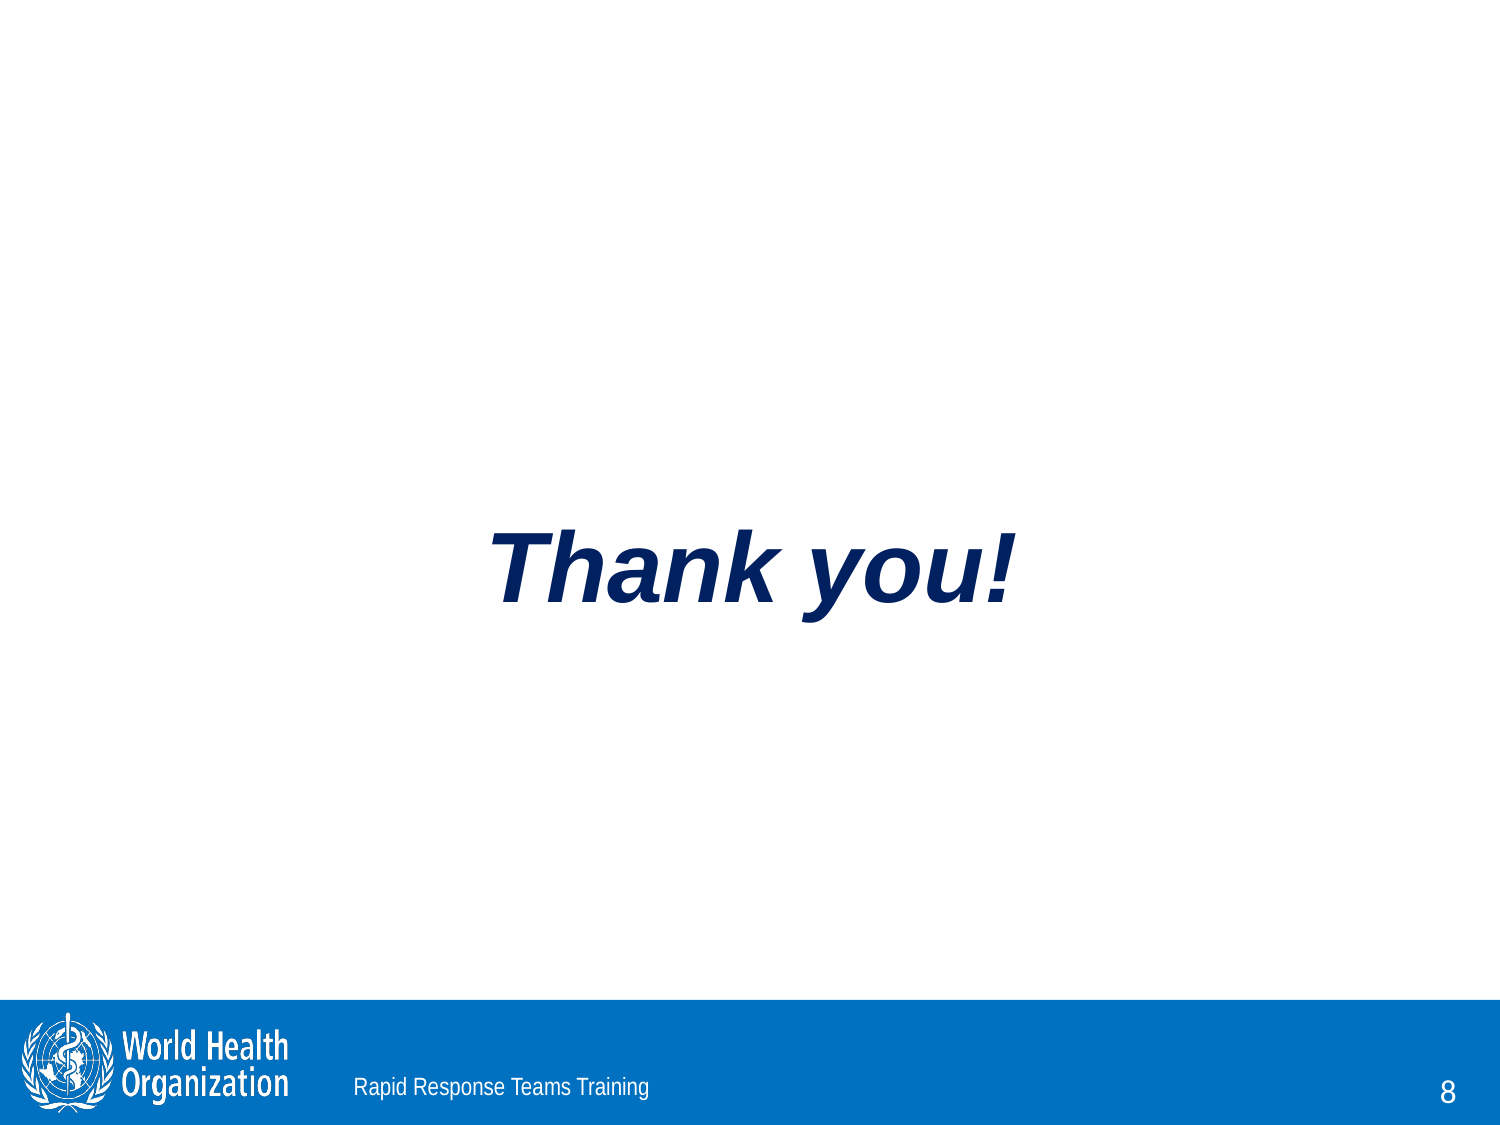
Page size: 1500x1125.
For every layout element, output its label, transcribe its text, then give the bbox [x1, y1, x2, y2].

picture [21, 1012, 288, 1113]
title Thank you! [76, 468, 1427, 657]
